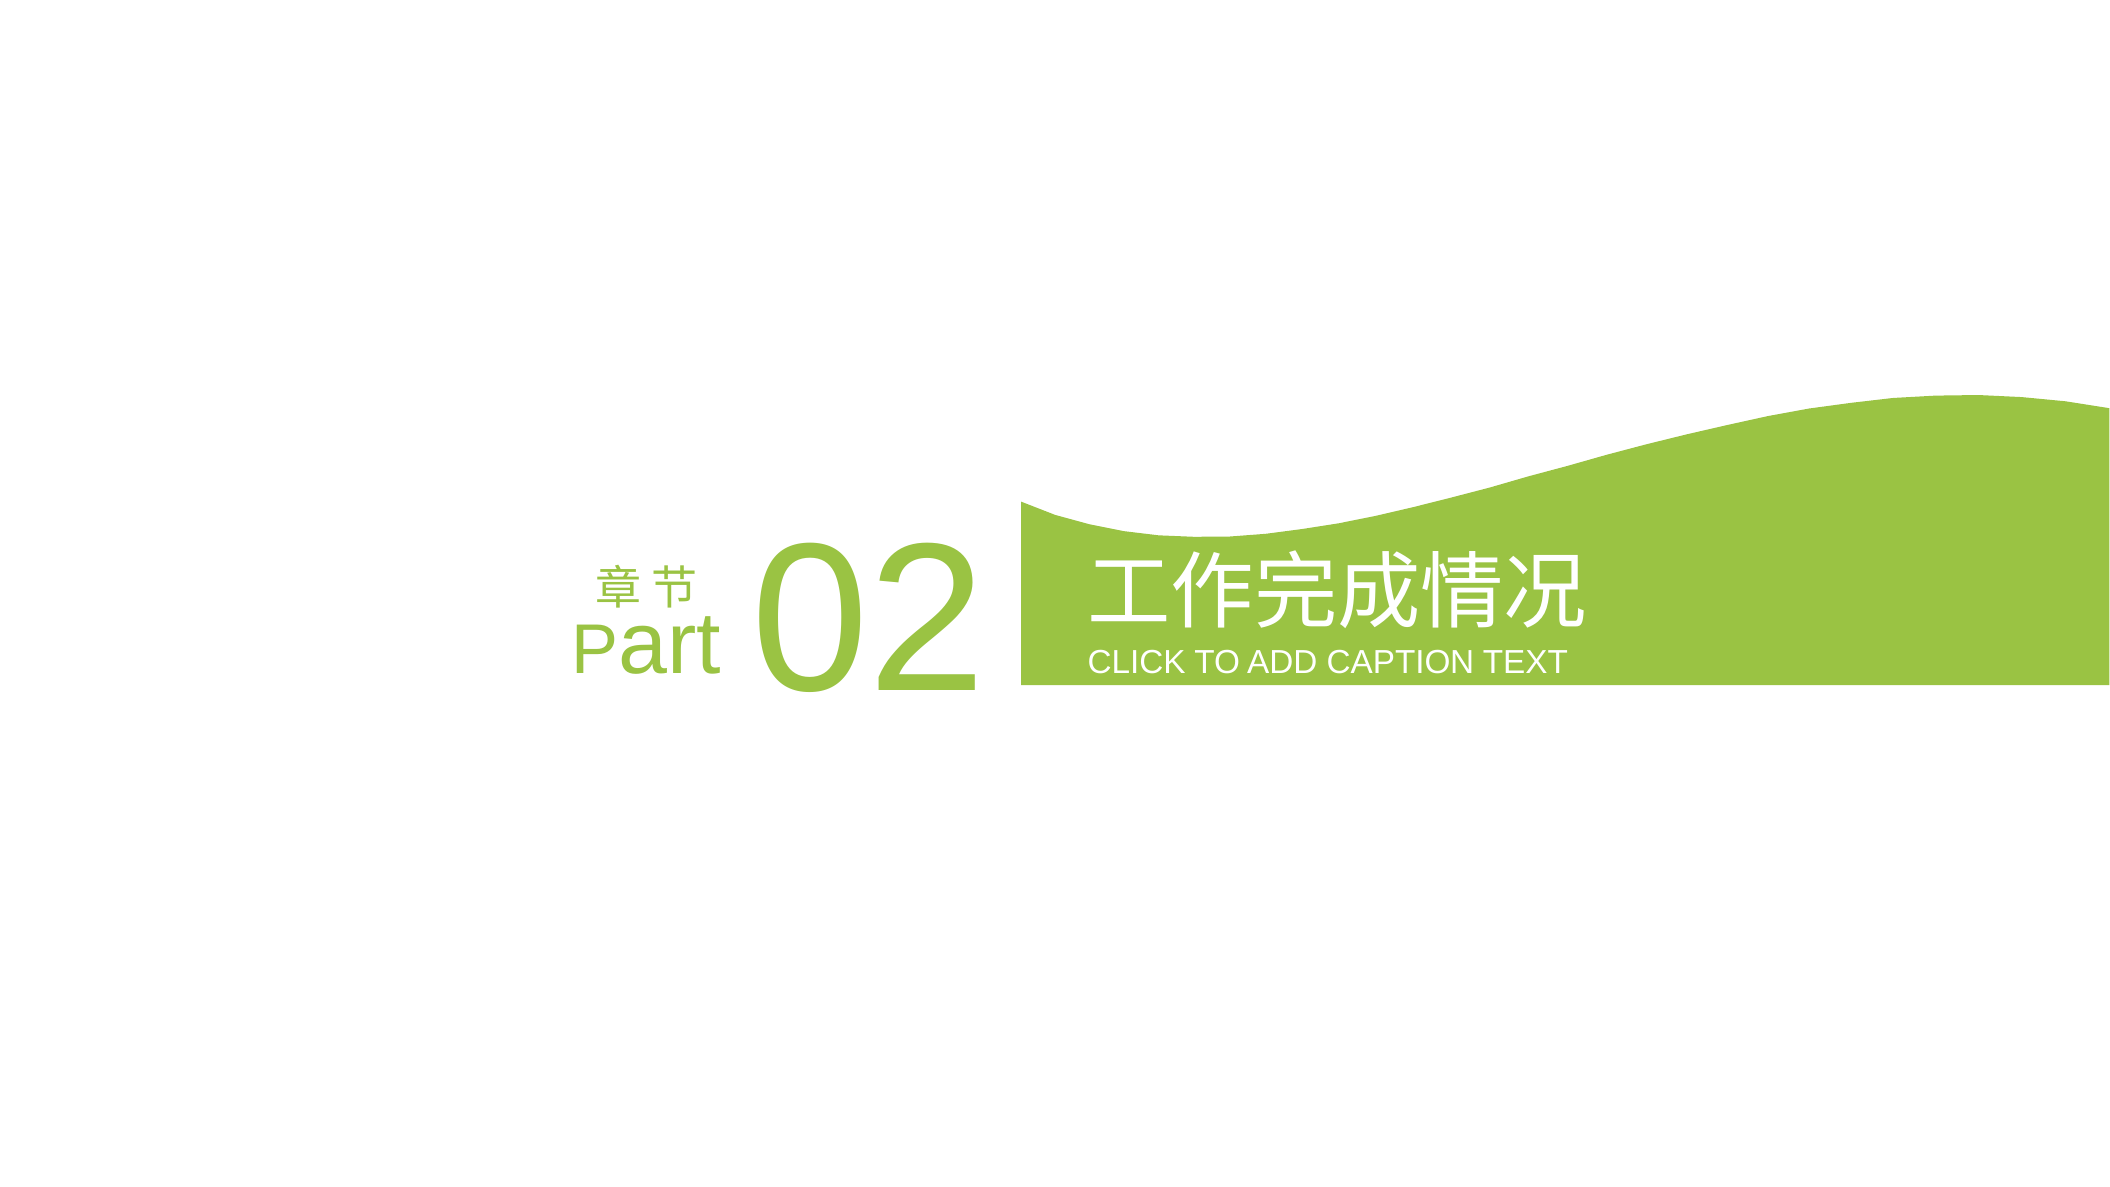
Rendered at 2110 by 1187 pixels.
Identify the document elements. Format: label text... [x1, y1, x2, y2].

text_box 章 节 [595, 558, 698, 614]
text_box Part [571, 586, 722, 692]
text_box 工作完成情况 [1087, 549, 1693, 640]
text_box 02 [751, 479, 986, 733]
text_box [1021, 395, 2110, 686]
text_box CLICK TO ADD CAPTION TEXT [1087, 644, 1693, 681]
